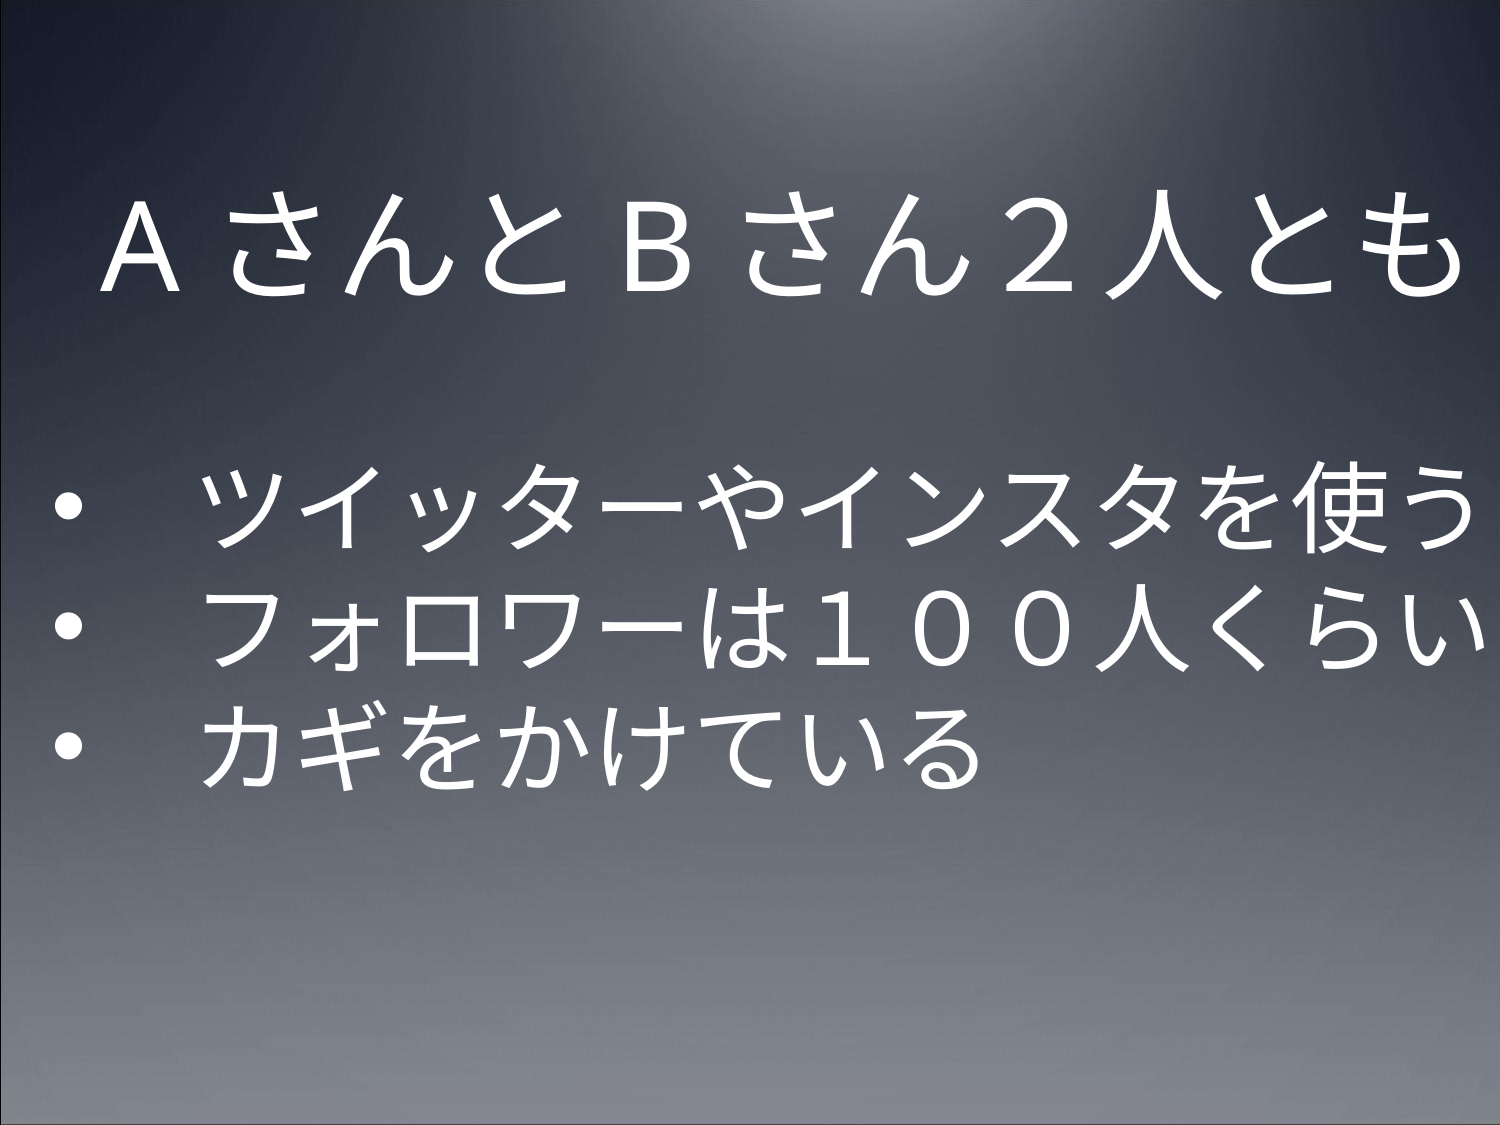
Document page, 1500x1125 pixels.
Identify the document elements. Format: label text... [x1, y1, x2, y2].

text_box ツイッターやインスタを使う フォロワーは１００人くらい カギをかけている [37, 438, 1500, 813]
picture [0, 0, 1500, 1125]
text_box AさんとBさん２人とも [85, 159, 1492, 325]
